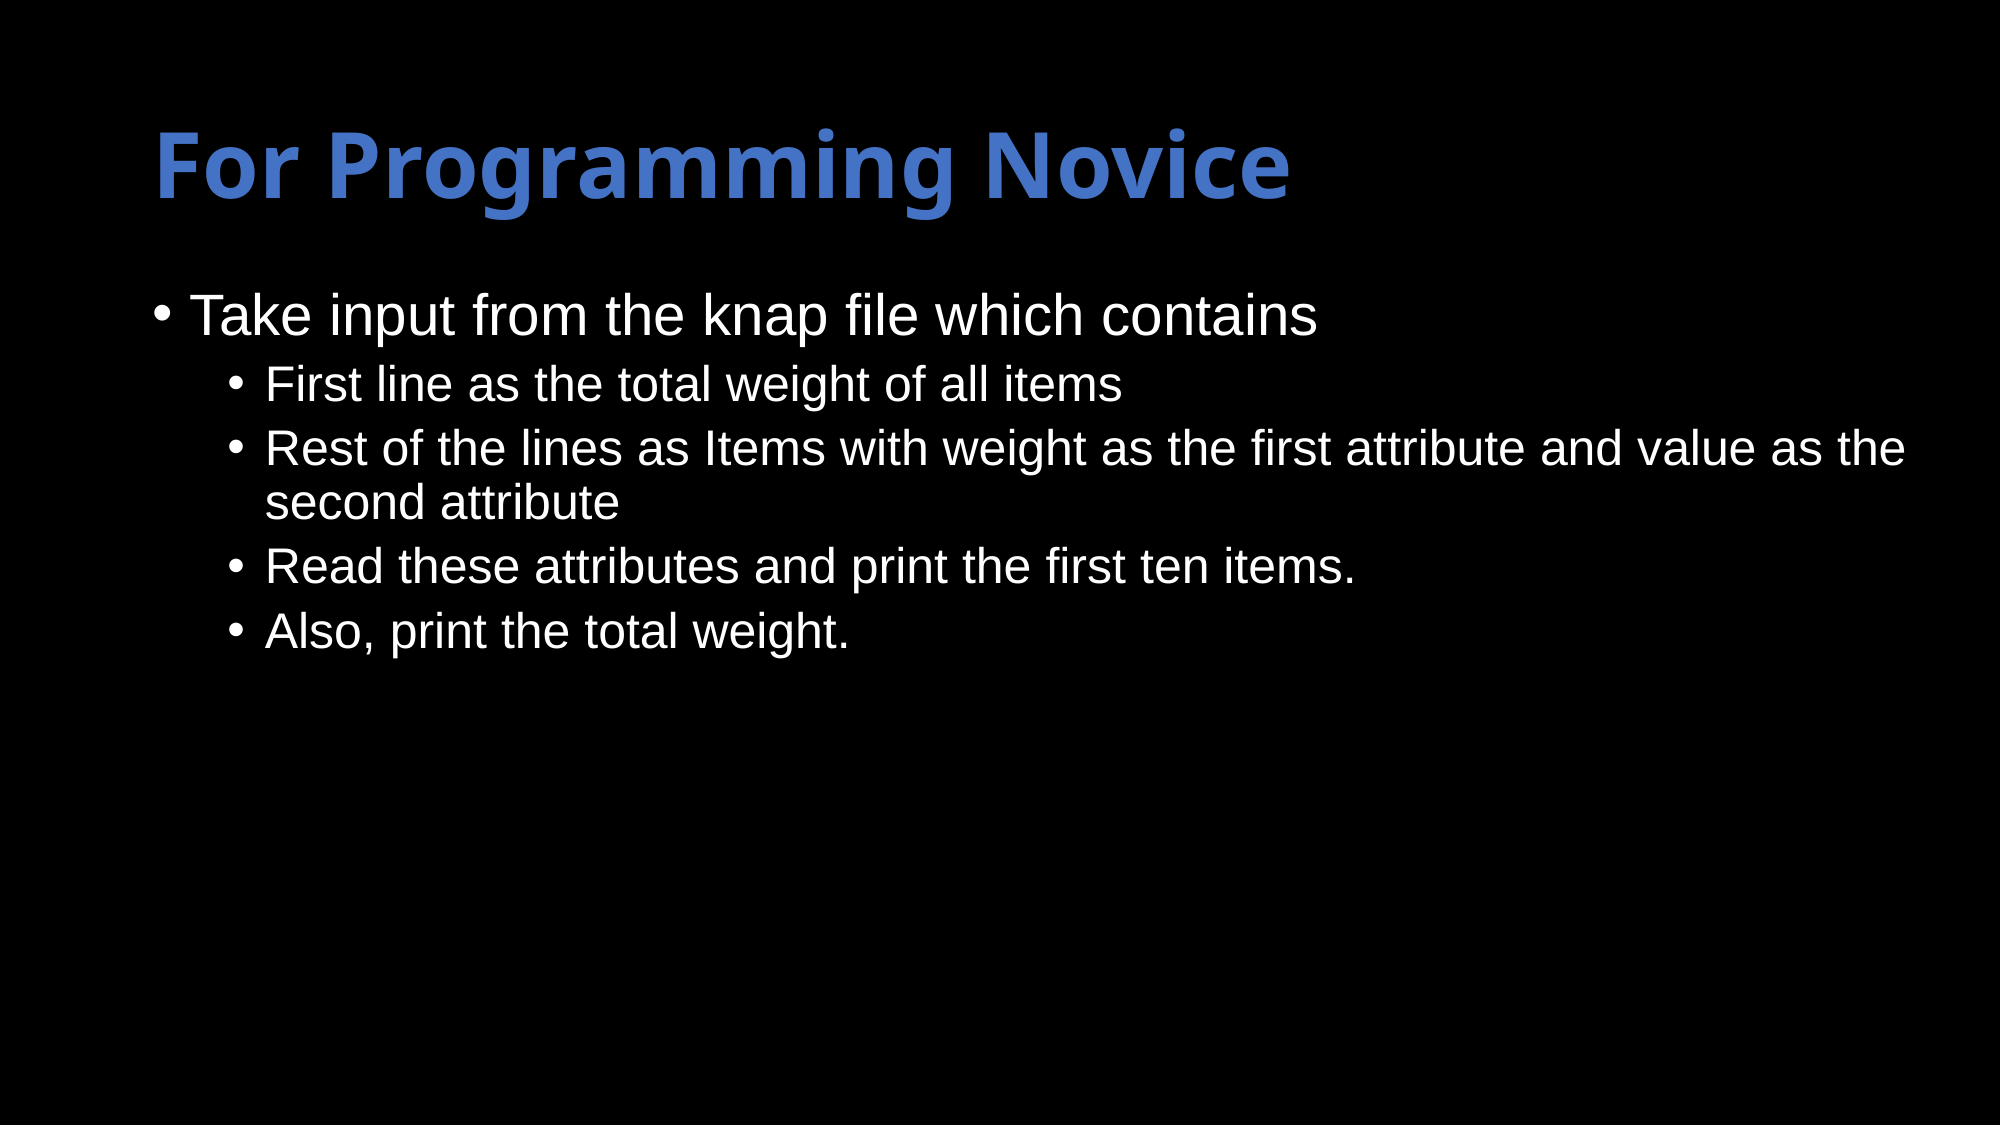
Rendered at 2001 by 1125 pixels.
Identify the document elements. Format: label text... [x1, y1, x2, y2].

title For Programming Novice [137, 59, 1863, 277]
list Take input from the knap file which contains First line as the total weight of all items Rest of the lines as Items with weight as the first attribute and value as the second attribute Read these attributes and print the first ten items. Also, print the total weight. [137, 277, 1953, 1125]
